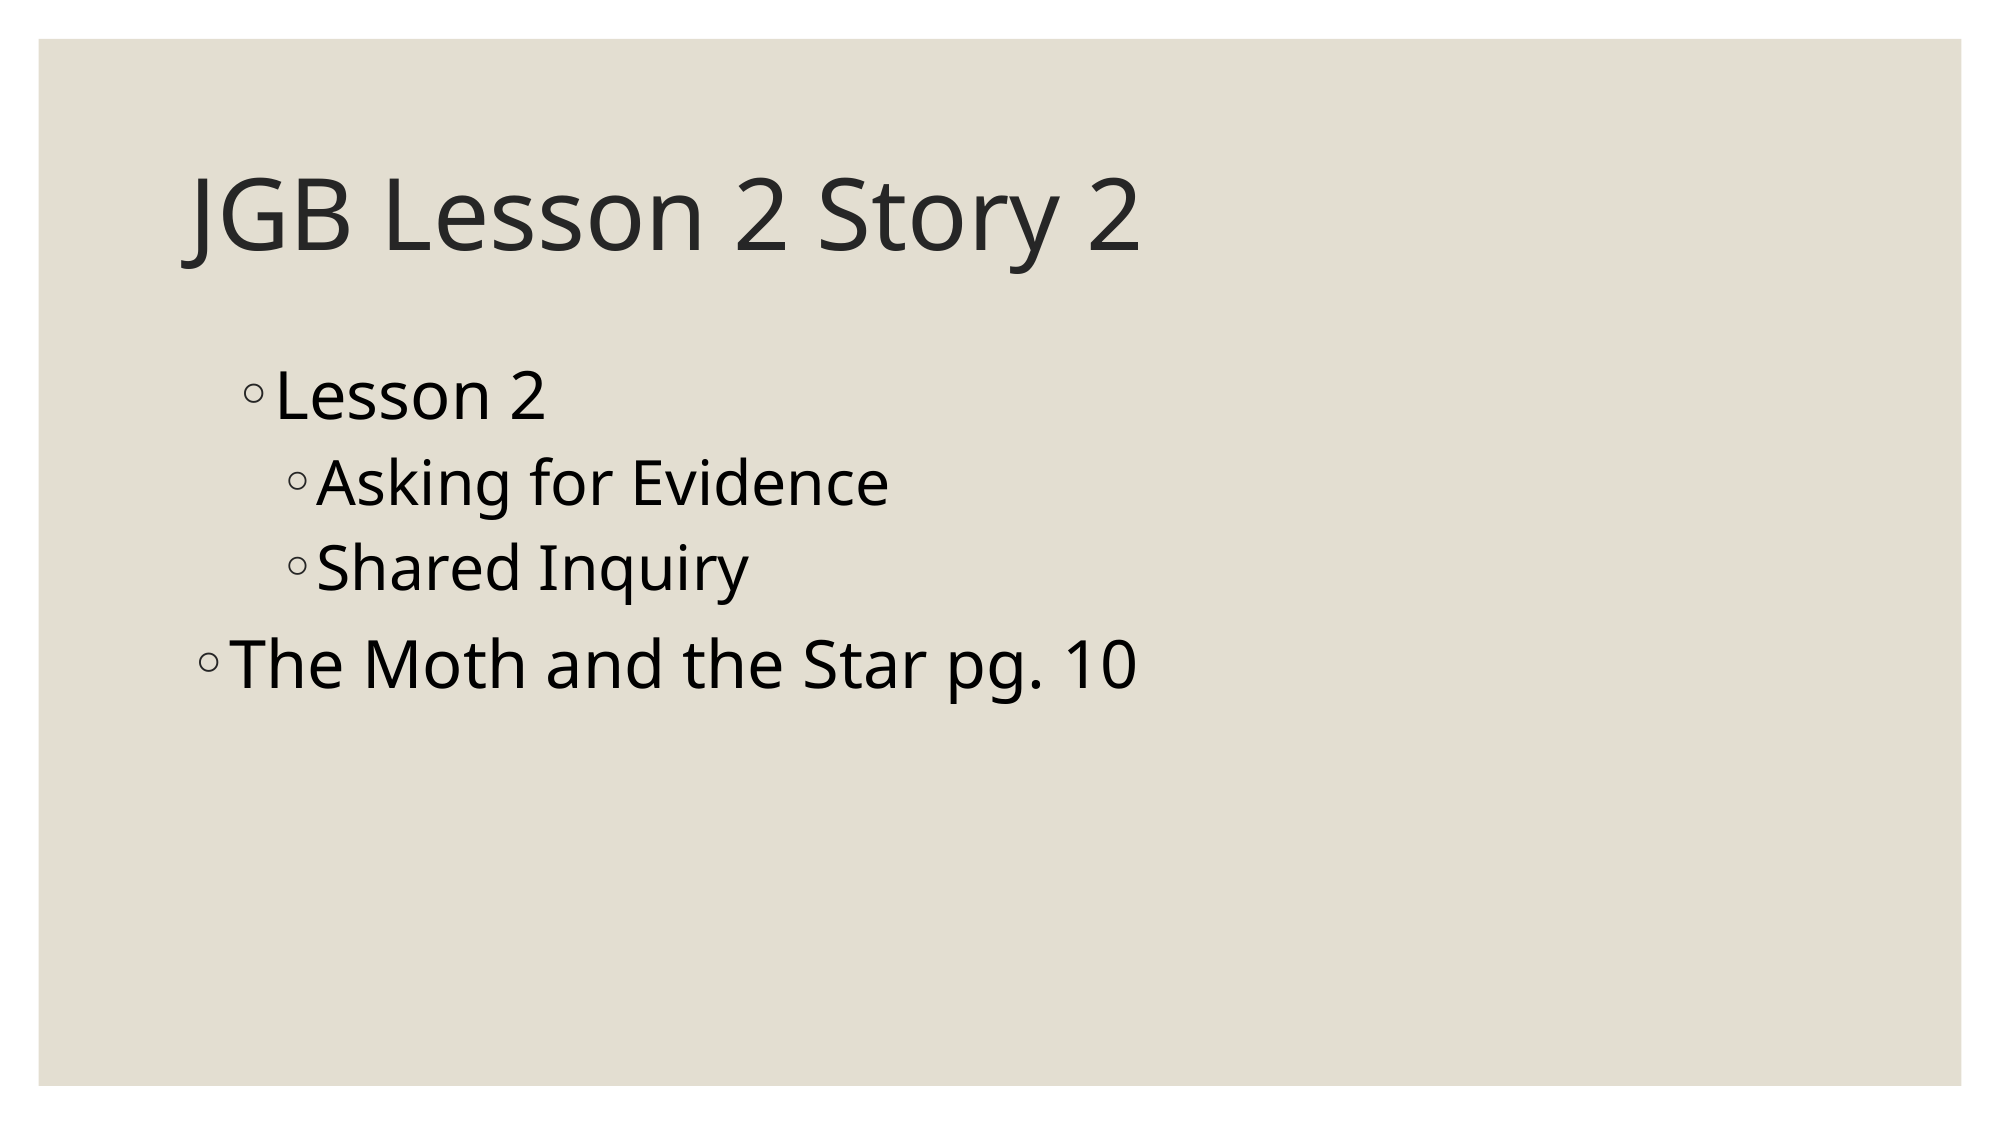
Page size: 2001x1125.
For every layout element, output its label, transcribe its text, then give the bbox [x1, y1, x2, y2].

list Lesson 2 Asking for Evidence Shared Inquiry The Moth and the Star pg. 10 [174, 345, 1825, 990]
title JGB Lesson 2 Story 2 [174, 105, 1825, 331]
